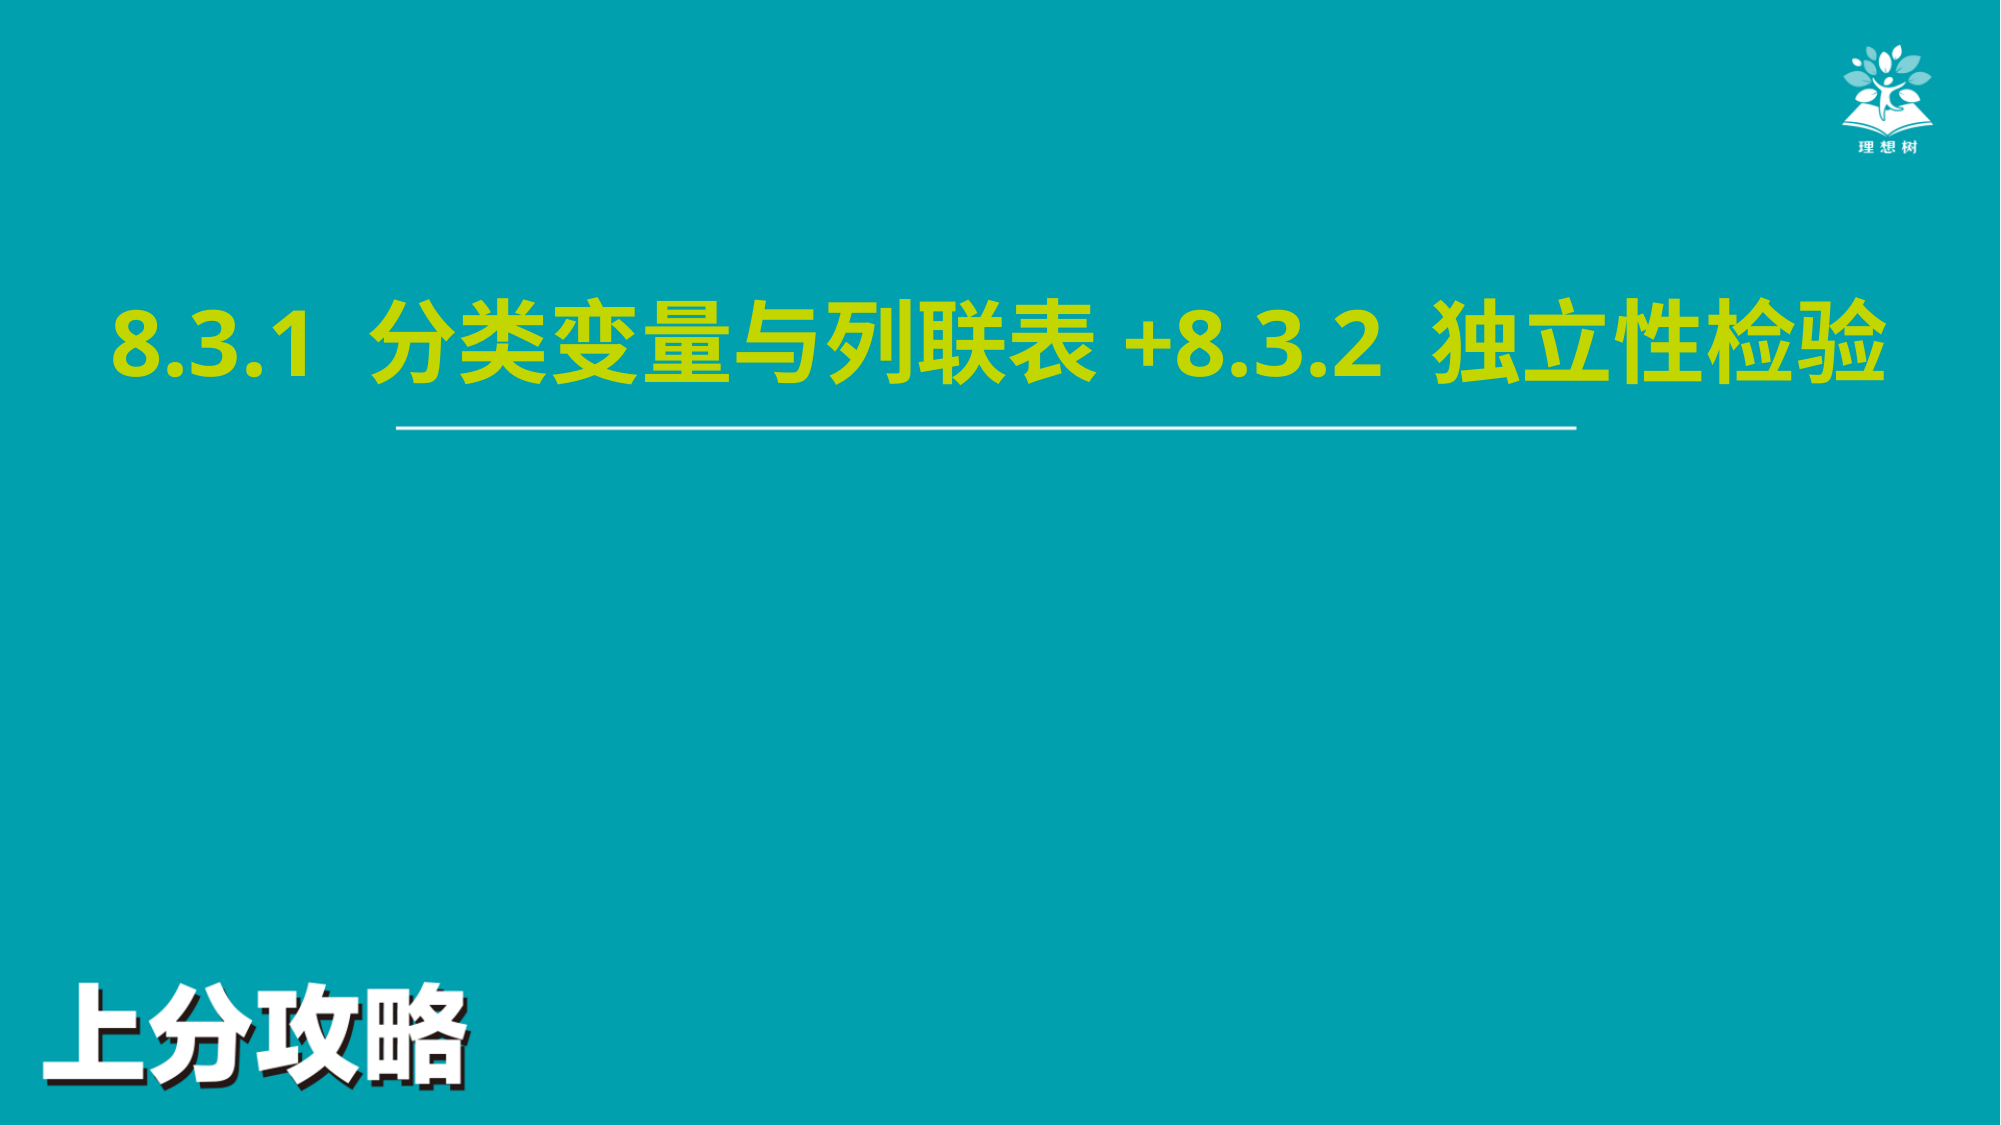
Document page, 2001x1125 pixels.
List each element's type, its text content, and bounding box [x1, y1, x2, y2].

picture [0, 0, 2000, 265]
picture [0, 413, 2000, 1125]
text_box 8.3.1 分类变量与列联表+8.3.2 独立性检验 [0, 265, 2000, 413]
